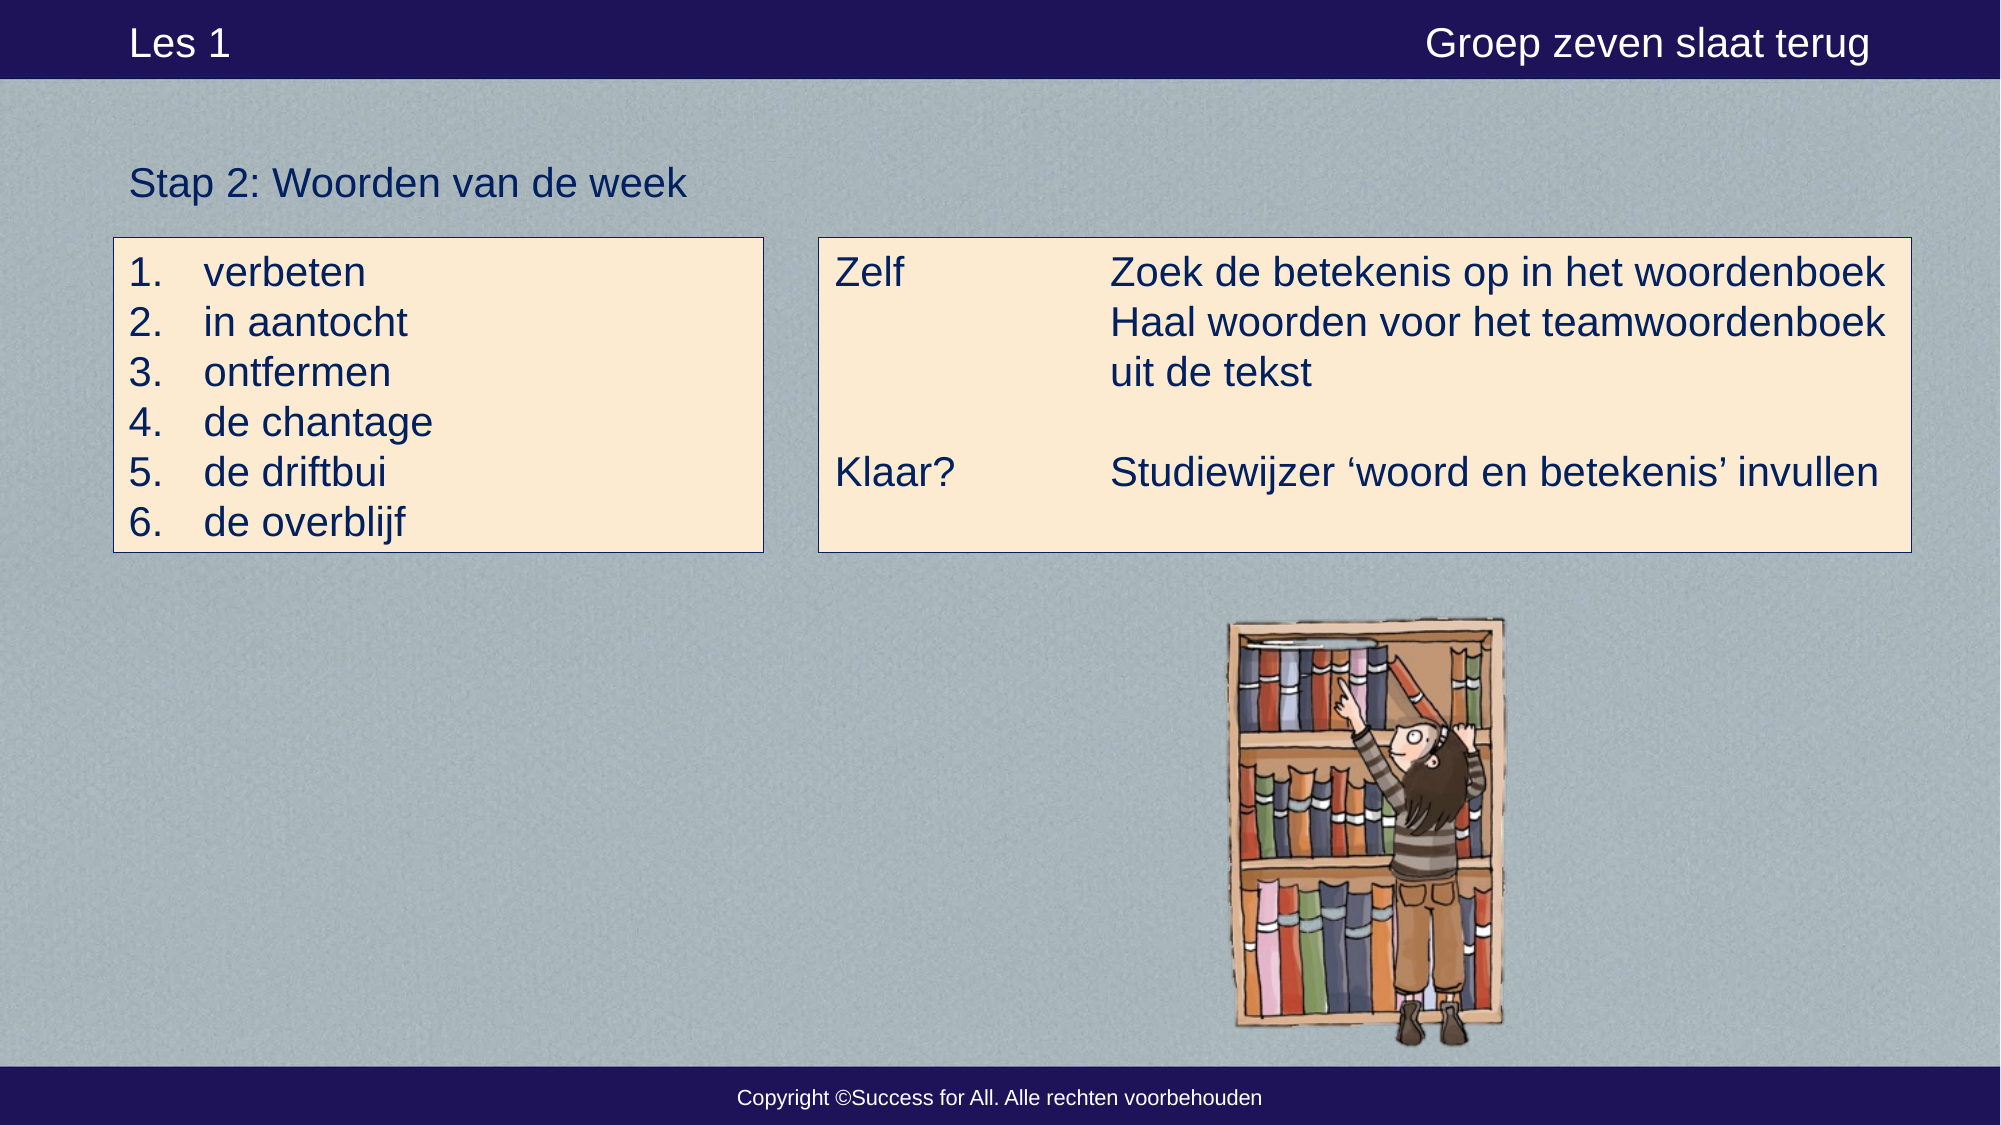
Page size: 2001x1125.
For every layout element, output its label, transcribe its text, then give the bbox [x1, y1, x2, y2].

text_box Zelf Zoek de betekenis op in het woordenboek Haal woorden voor het teamwoordenboek uit de tekst Klaar? Studiewijzer ‘woord en betekenis’ invullen [818, 237, 1912, 553]
text_box Groep zeven slaat terug [999, 8, 1886, 73]
text_box Stap 2: Woorden van de week [113, 148, 1635, 214]
text_box verbeten in aantocht ontfermen de chantage de driftbui de overblijf [113, 237, 764, 553]
text_box Les 1 [114, 8, 354, 73]
picture [0, 0, 2001, 1125]
text_box Copyright ©Success for All. Alle rechten voorbehouden [0, 1076, 2000, 1125]
